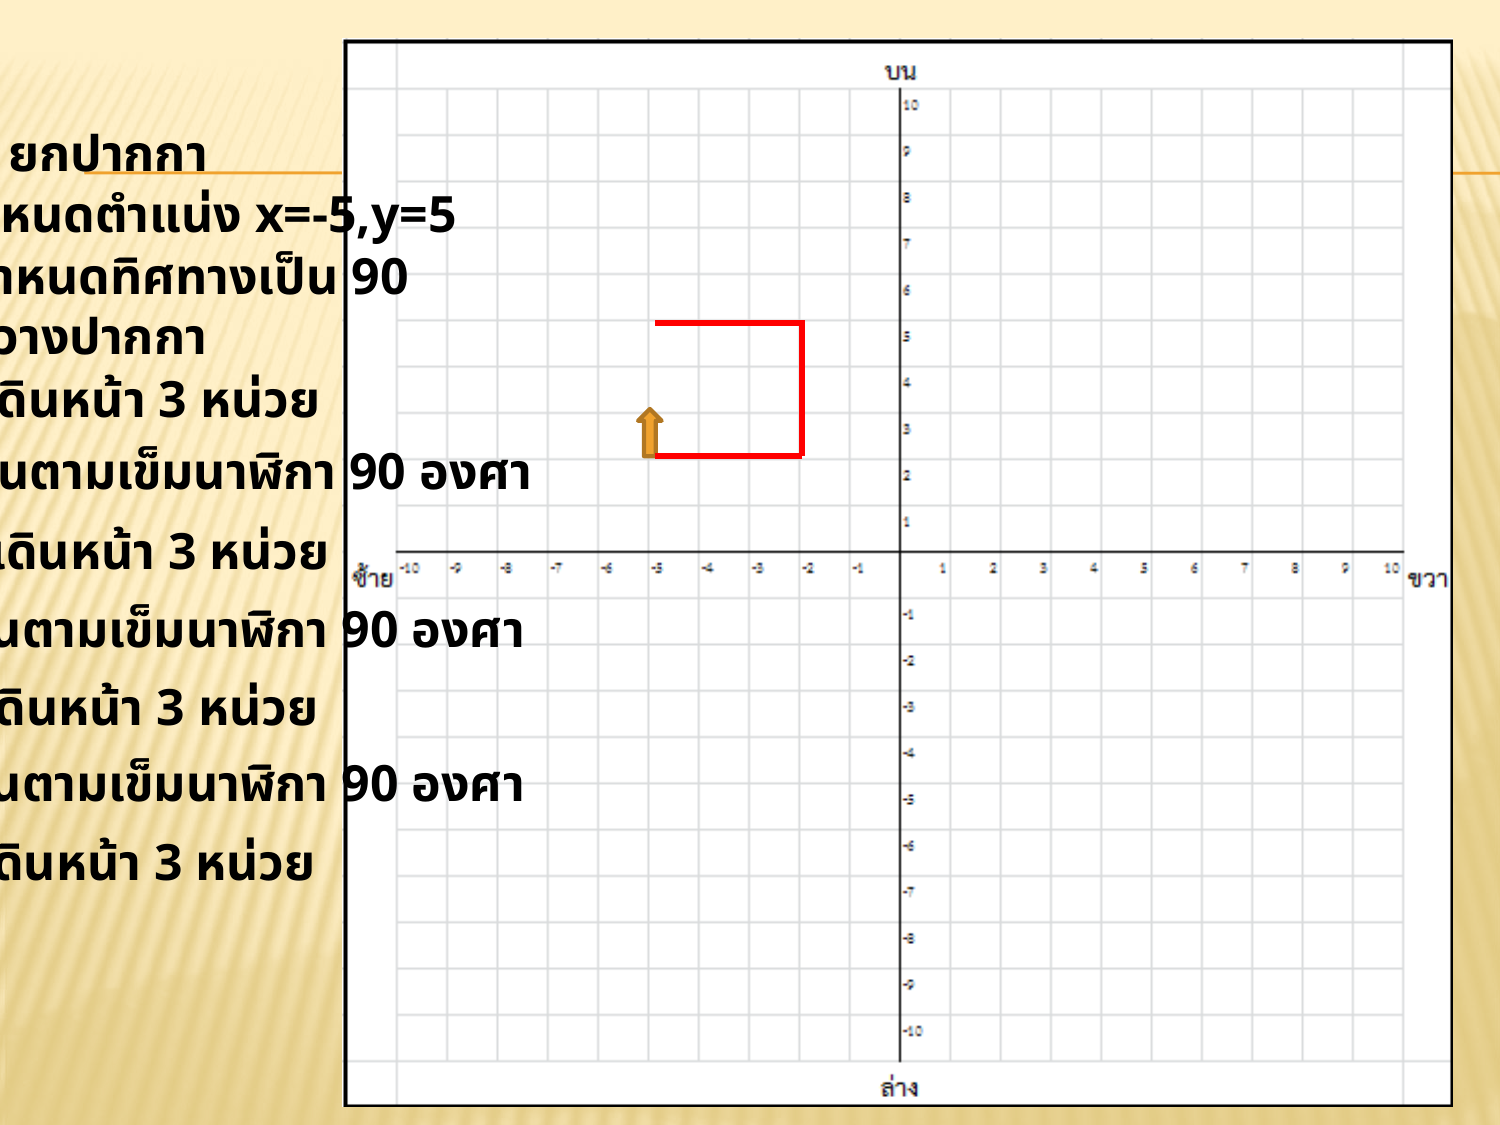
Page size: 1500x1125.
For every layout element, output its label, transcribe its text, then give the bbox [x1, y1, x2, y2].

text_box เดินหน้า 3 หน่วย [0, 668, 332, 743]
text_box ยกปากกา [0, 113, 223, 175]
text_box กำหนดตำแน่ง x=-5,y=5 [0, 175, 332, 237]
text_box เดินหน้า 3 หน่วย [0, 360, 332, 432]
text_box หมุนตามเข็มนาฬิกา 90 องศา [0, 743, 332, 819]
text_box เดินหน้า 3 หน่วย [0, 512, 332, 587]
text_box หมุนตามเข็มนาฬิกา 90 องศา [0, 432, 332, 507]
picture [341, 38, 1453, 1107]
text_box กำหนดทิศทางเป็น 90 [0, 237, 332, 312]
text_box เดินหน้า 3 หน่วย [0, 823, 331, 899]
text_box วางปากกา [0, 296, 222, 360]
text_box หมุนตามเข็มนาฬิกา 90 องศา [0, 590, 332, 665]
